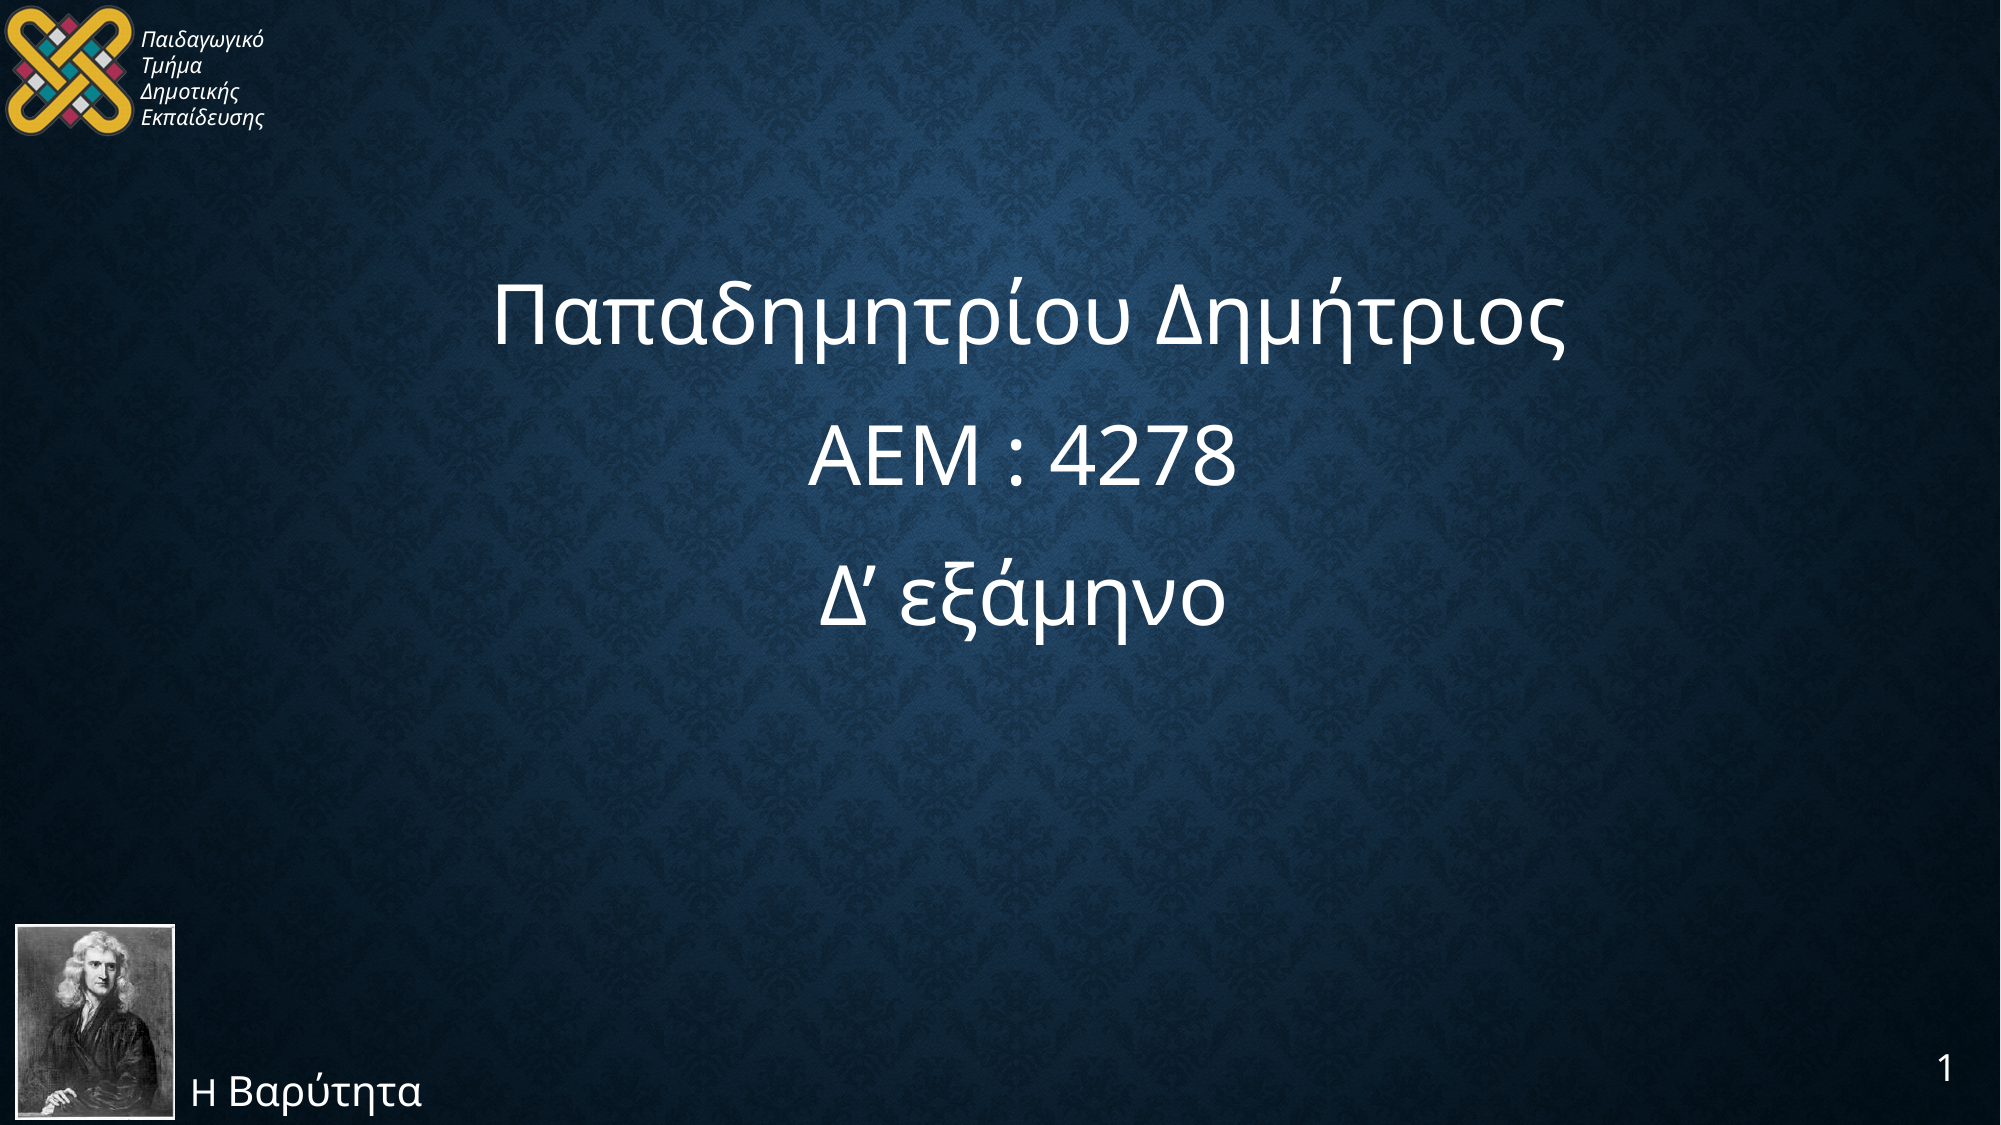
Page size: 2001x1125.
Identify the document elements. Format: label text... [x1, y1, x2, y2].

picture [0, 0, 139, 139]
picture [15, 924, 175, 1120]
footer Η Βαρύτητα [174, 1059, 445, 1120]
slide_number 1 [1848, 1039, 1972, 1100]
list Παπαδημητρίου Δημήτριος ΑΕΜ : 4278 Δ’ εξάμηνο [174, 233, 1874, 892]
